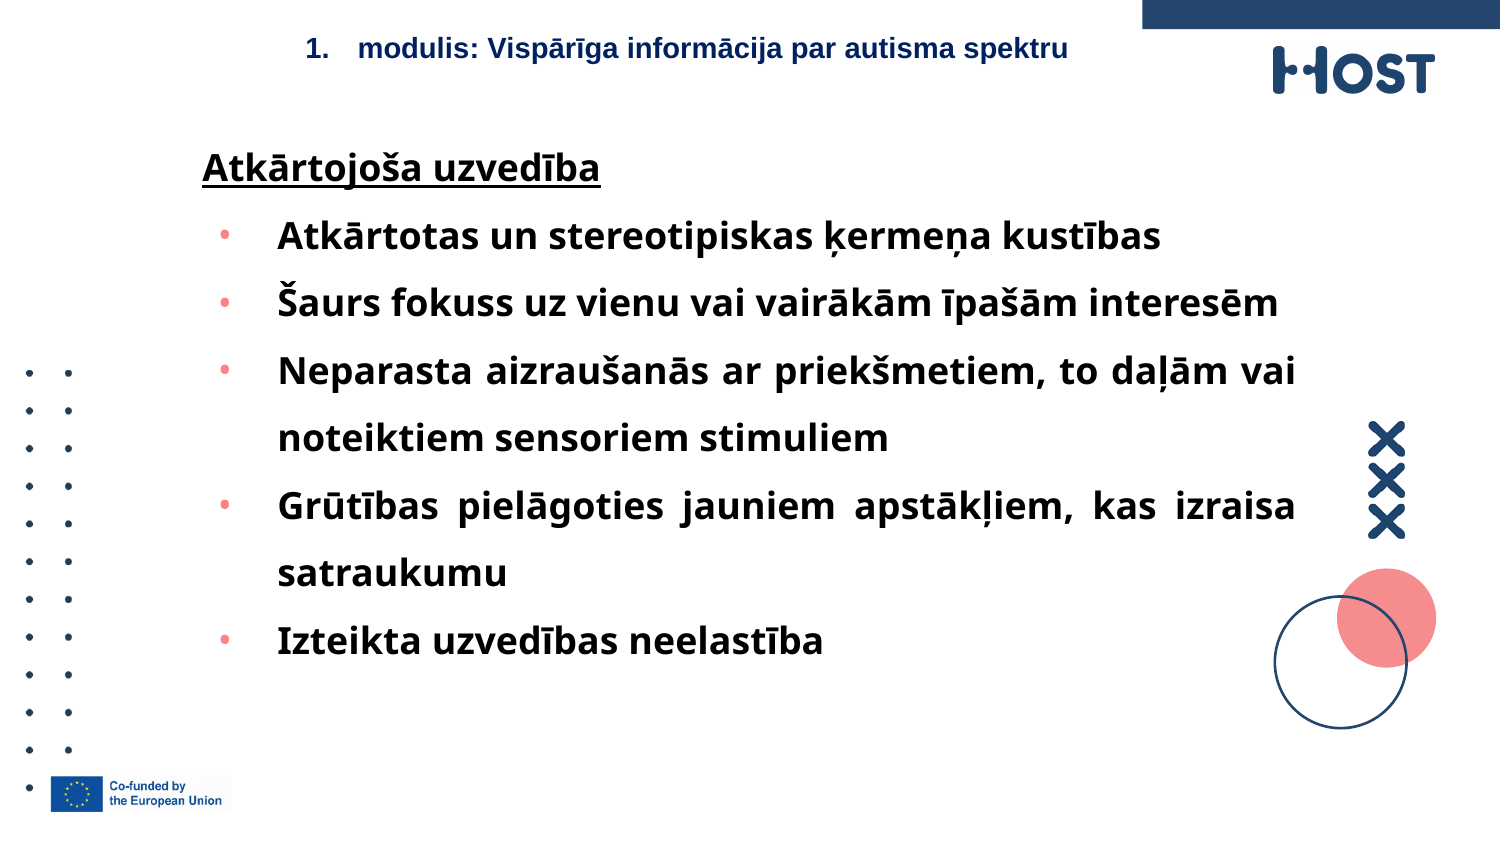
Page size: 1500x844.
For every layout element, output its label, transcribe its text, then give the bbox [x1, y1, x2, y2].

picture [1273, 46, 1435, 94]
picture [0, 370, 233, 812]
text_box modulis: Vispārīga informācija par autisma spektru [267, 10, 1135, 68]
list Atkārtojoša uzvedība Atkārtotas un stereotipiskas ķermeņa kustības Šaurs fokuss uz vienu vai vairākām īpašām interesēm Neparasta aizraušanās ar priekšmetiem, to daļām vai noteiktiem sensoriem stimuliem Grūtības pielāgoties jauniem apstākļiem, kas izraisa satraukumu Izteikta uzvedības neelastība [187, 106, 1313, 779]
picture [1368, 421, 1405, 539]
